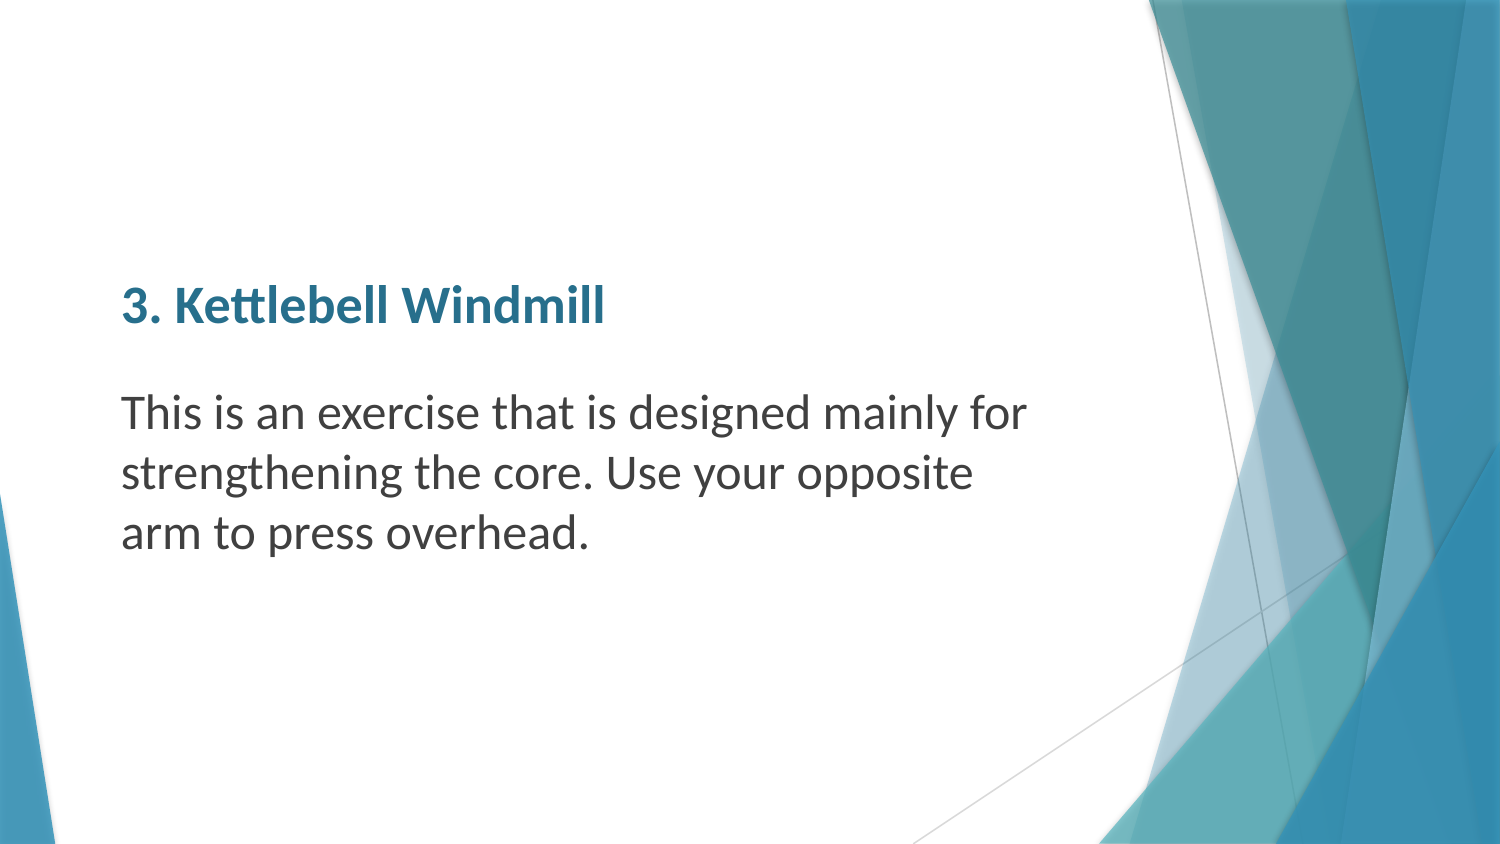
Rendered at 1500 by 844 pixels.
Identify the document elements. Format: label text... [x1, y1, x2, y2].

list This is an exercise that is designed mainly for strengthening the core. Use your opposite arm to press overhead. [105, 372, 1069, 588]
title 3. Kettlebell Windmill [105, 261, 1164, 349]
